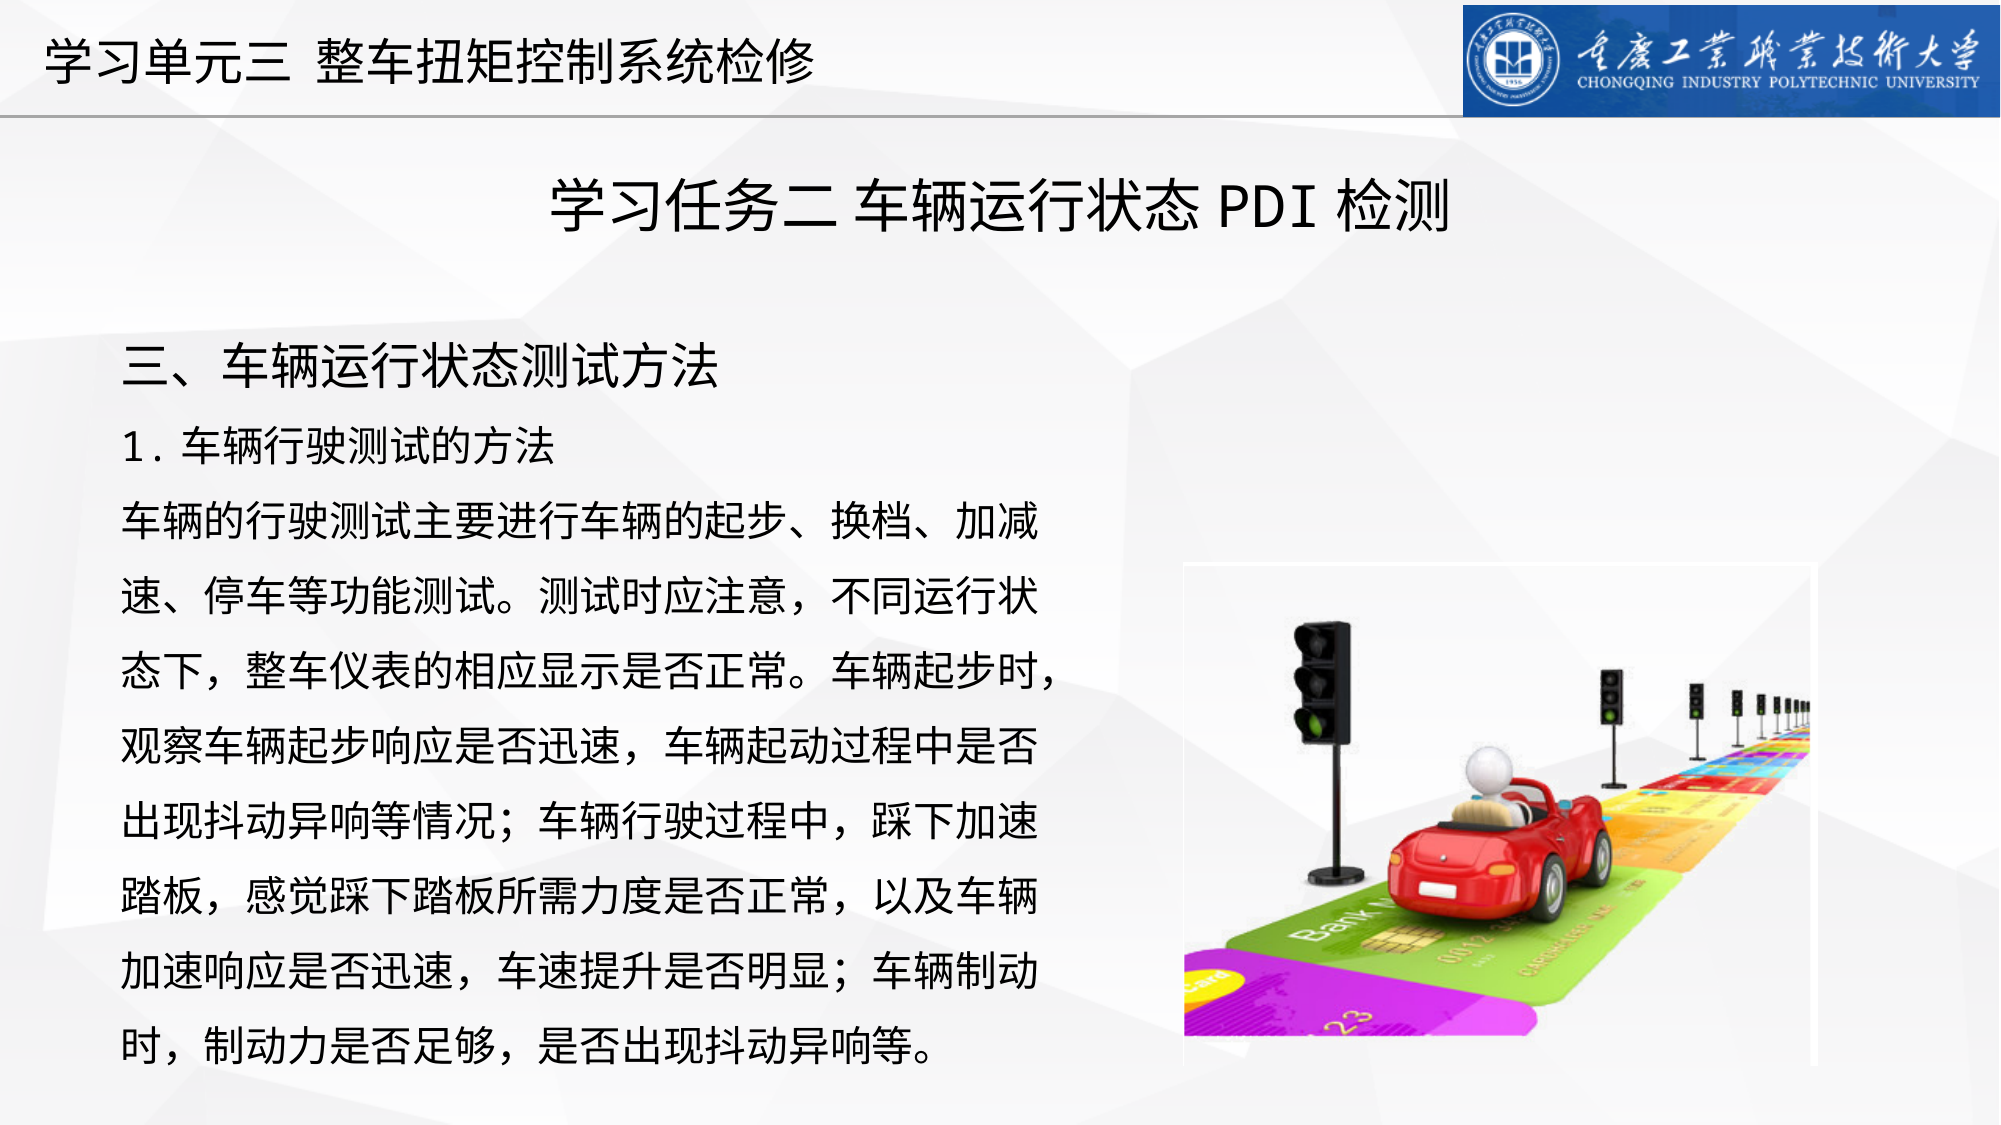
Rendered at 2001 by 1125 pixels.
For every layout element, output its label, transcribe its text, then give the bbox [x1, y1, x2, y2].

text_box 学习任务二 车辆运行状态PDI检测 [433, 161, 1567, 247]
picture [0, 0, 2001, 117]
picture [0, 118, 1999, 1125]
text_box 三、车辆运行状态测试方法 1.车辆行驶测试的方法 车辆的行驶测试主要进行车辆的起步、换档、加减速、停车等功能测试。测试时应注意，不同运行状态下，整车仪表的相应显示是否正常。车辆起步时，观察车辆起步响应是否迅速，车辆起动过程中是否出现抖动异响等情况；车辆行驶过程中，踩下加速踏板，感觉踩下踏板所需力度是否正常，以及车辆加速响应是否迅速，车速提升是否明显；车辆制动时，制动力是否足够，是否出现抖动异响等。 [105, 297, 1087, 1077]
